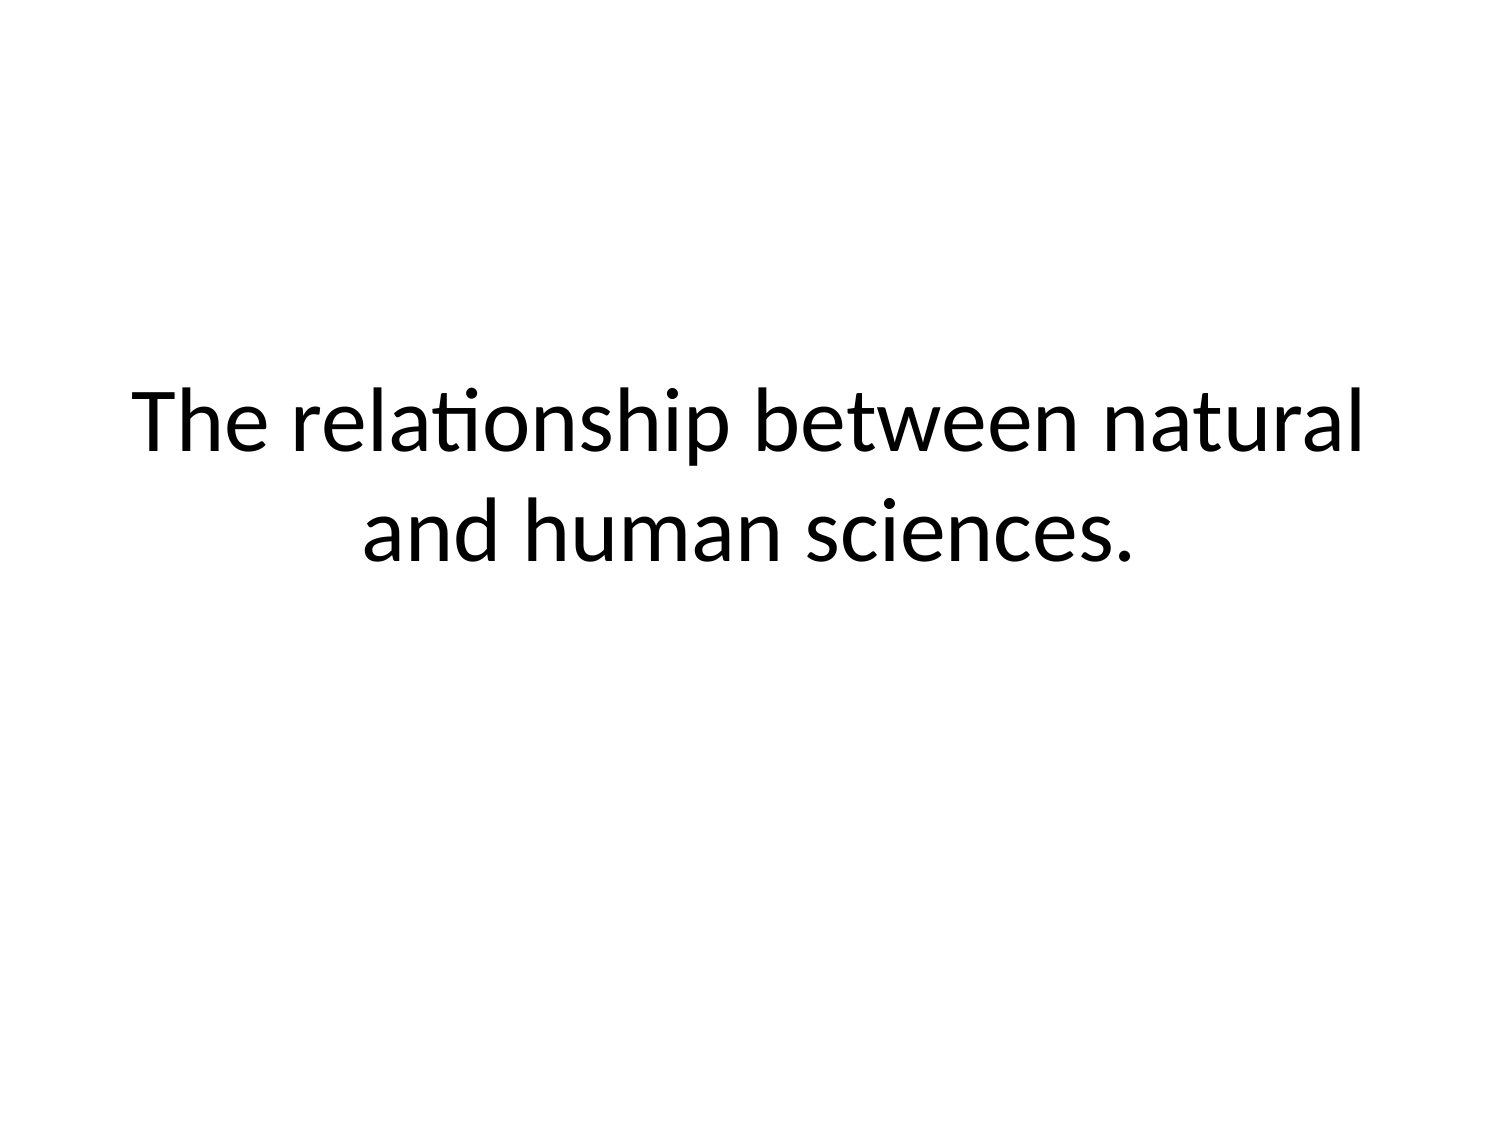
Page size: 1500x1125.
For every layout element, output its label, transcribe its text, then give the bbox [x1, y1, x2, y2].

title The relationship between natural and human sciences. [112, 349, 1388, 591]
